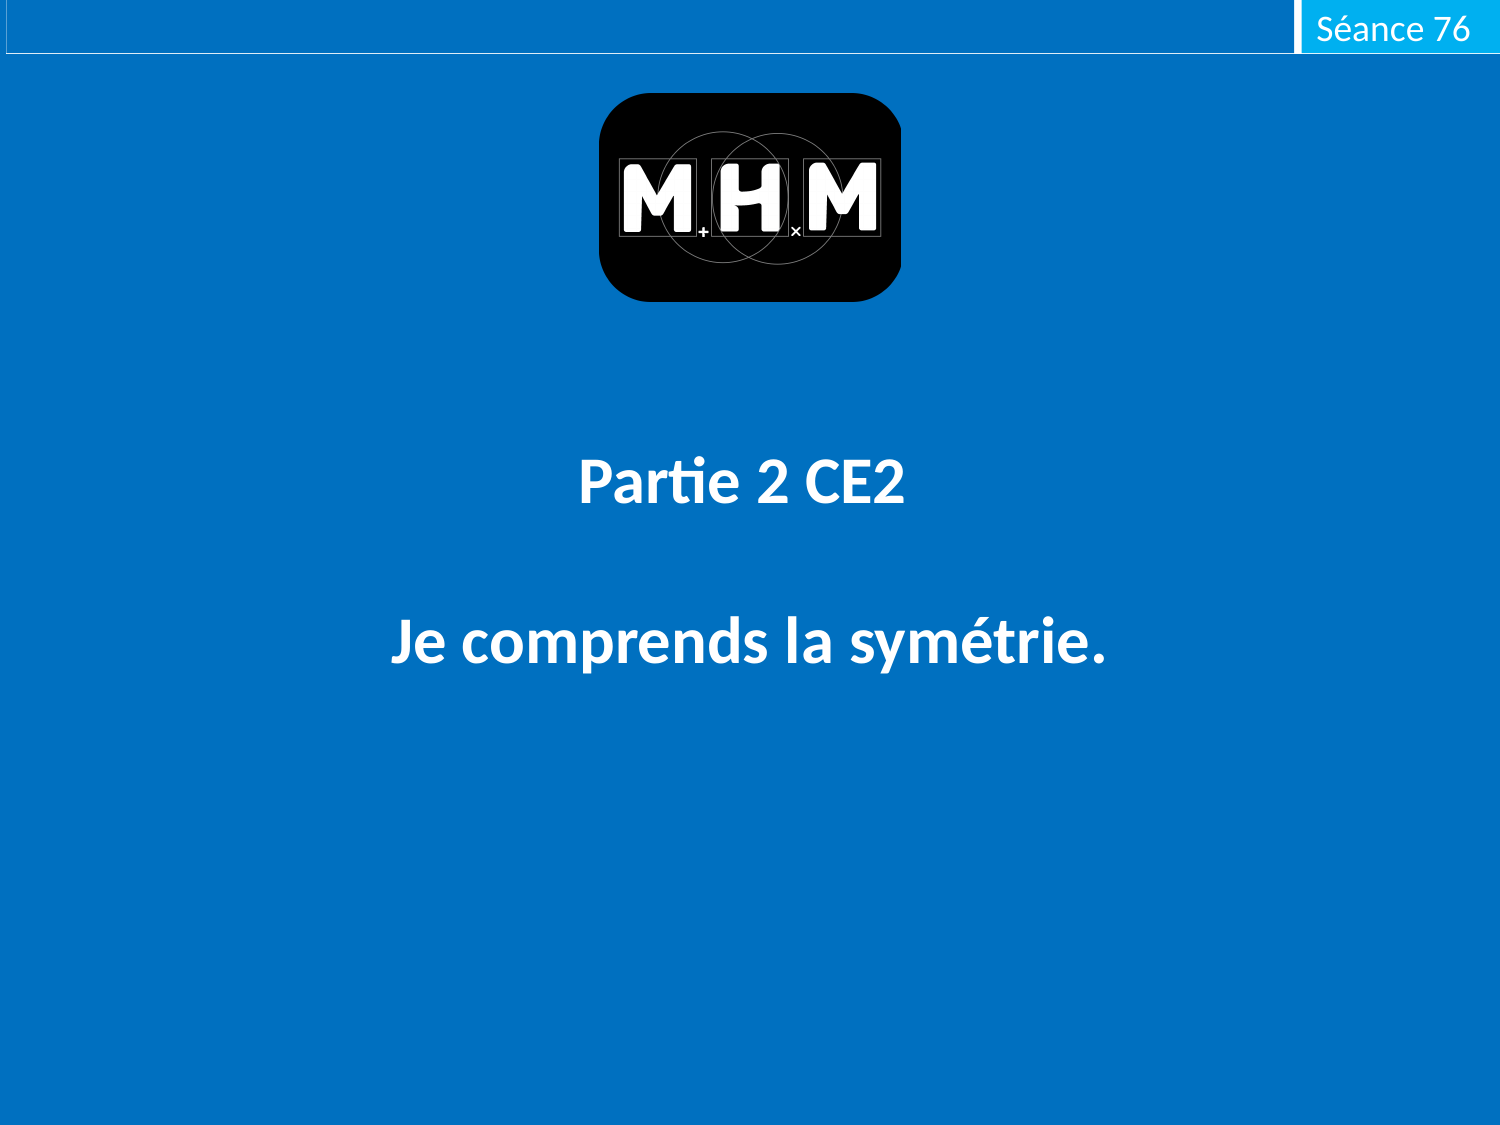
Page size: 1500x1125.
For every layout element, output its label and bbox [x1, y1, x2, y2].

text_box [0, 54, 1500, 1125]
